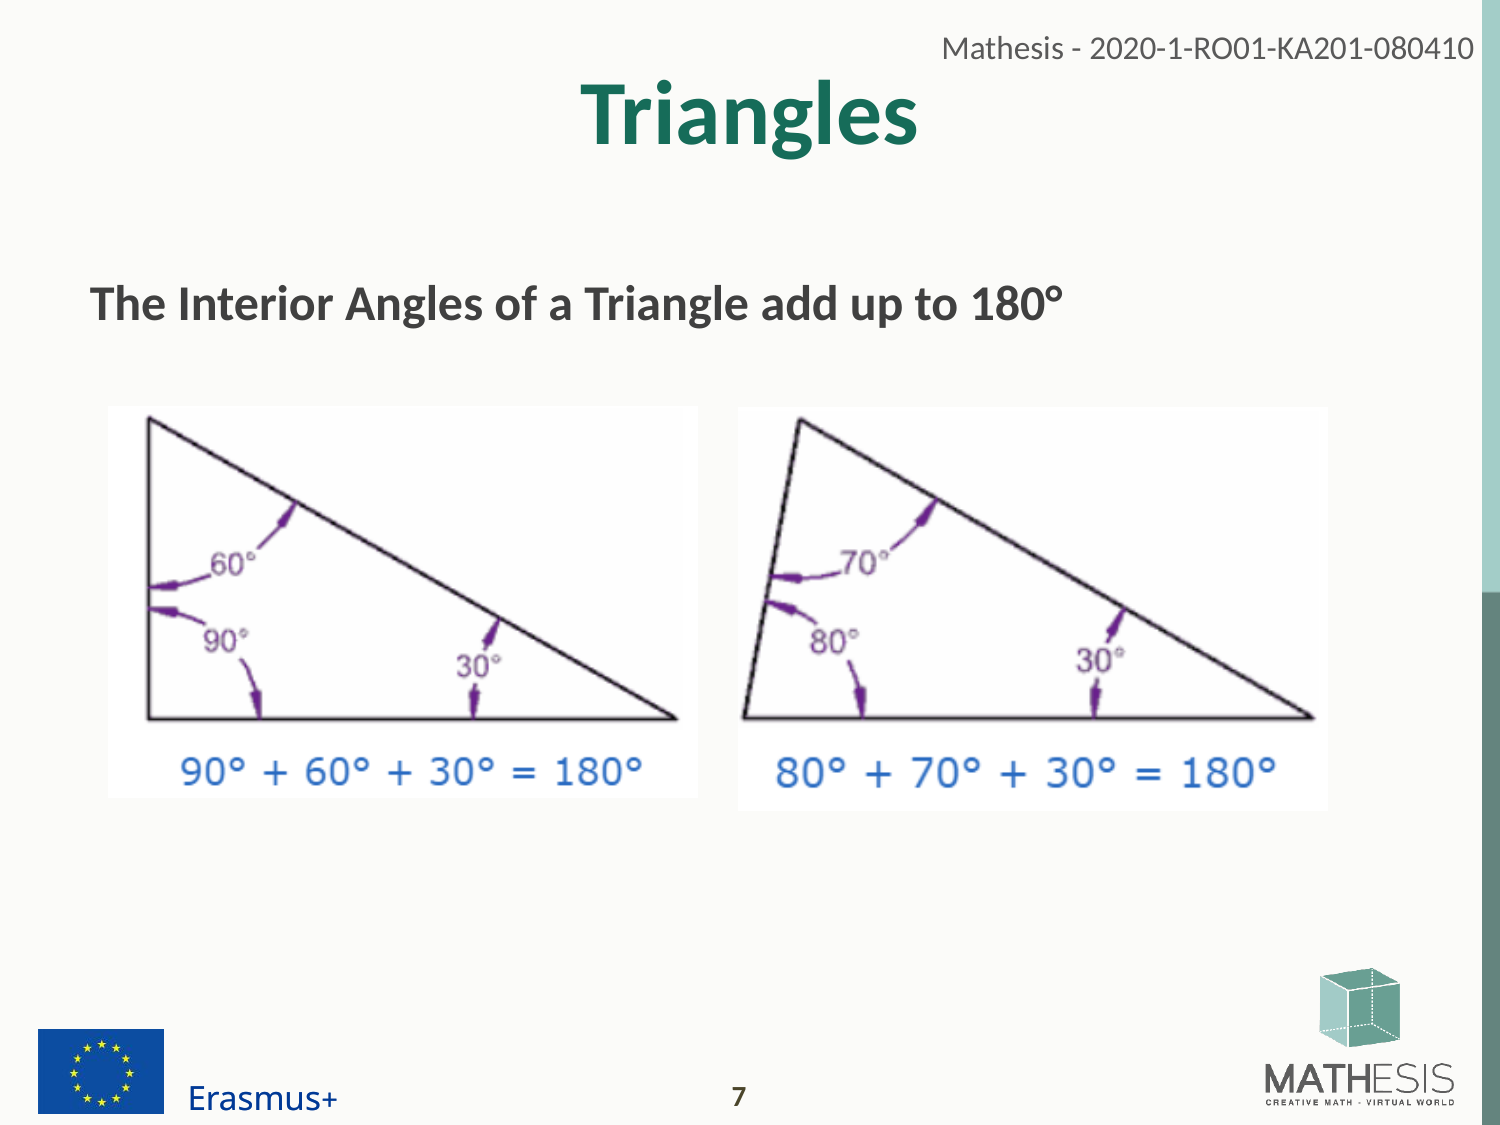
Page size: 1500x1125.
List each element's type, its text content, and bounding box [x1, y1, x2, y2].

picture [38, 1029, 164, 1114]
picture [108, 405, 699, 798]
picture [737, 407, 1328, 811]
list The Interior Angles of a Triangle add up to 180° [75, 262, 1425, 1005]
title Triangles [75, 45, 1425, 233]
